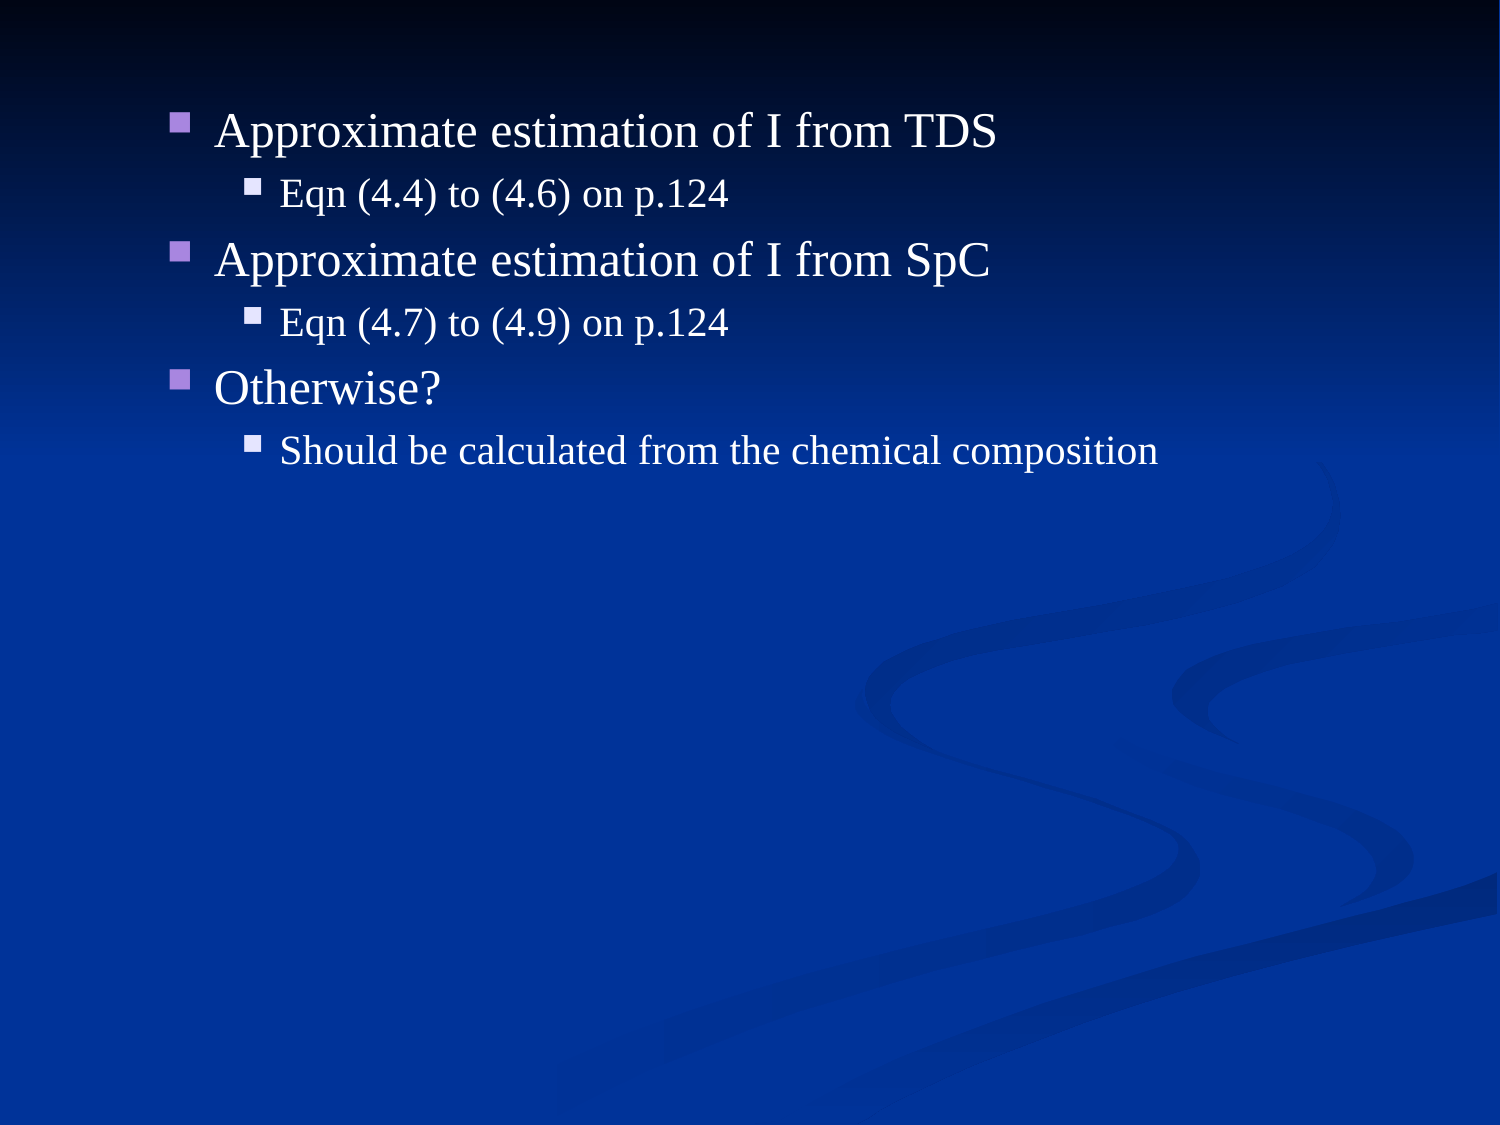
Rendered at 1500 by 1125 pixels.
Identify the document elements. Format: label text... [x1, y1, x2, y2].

list Approximate estimation of I from TDS Eqn (4.4) to (4.6) on p.124 Approximate estimation of I from SpC Eqn (4.7) to (4.9) on p.124 Otherwise? Should be calculated from the chemical composition [76, 89, 1428, 1036]
